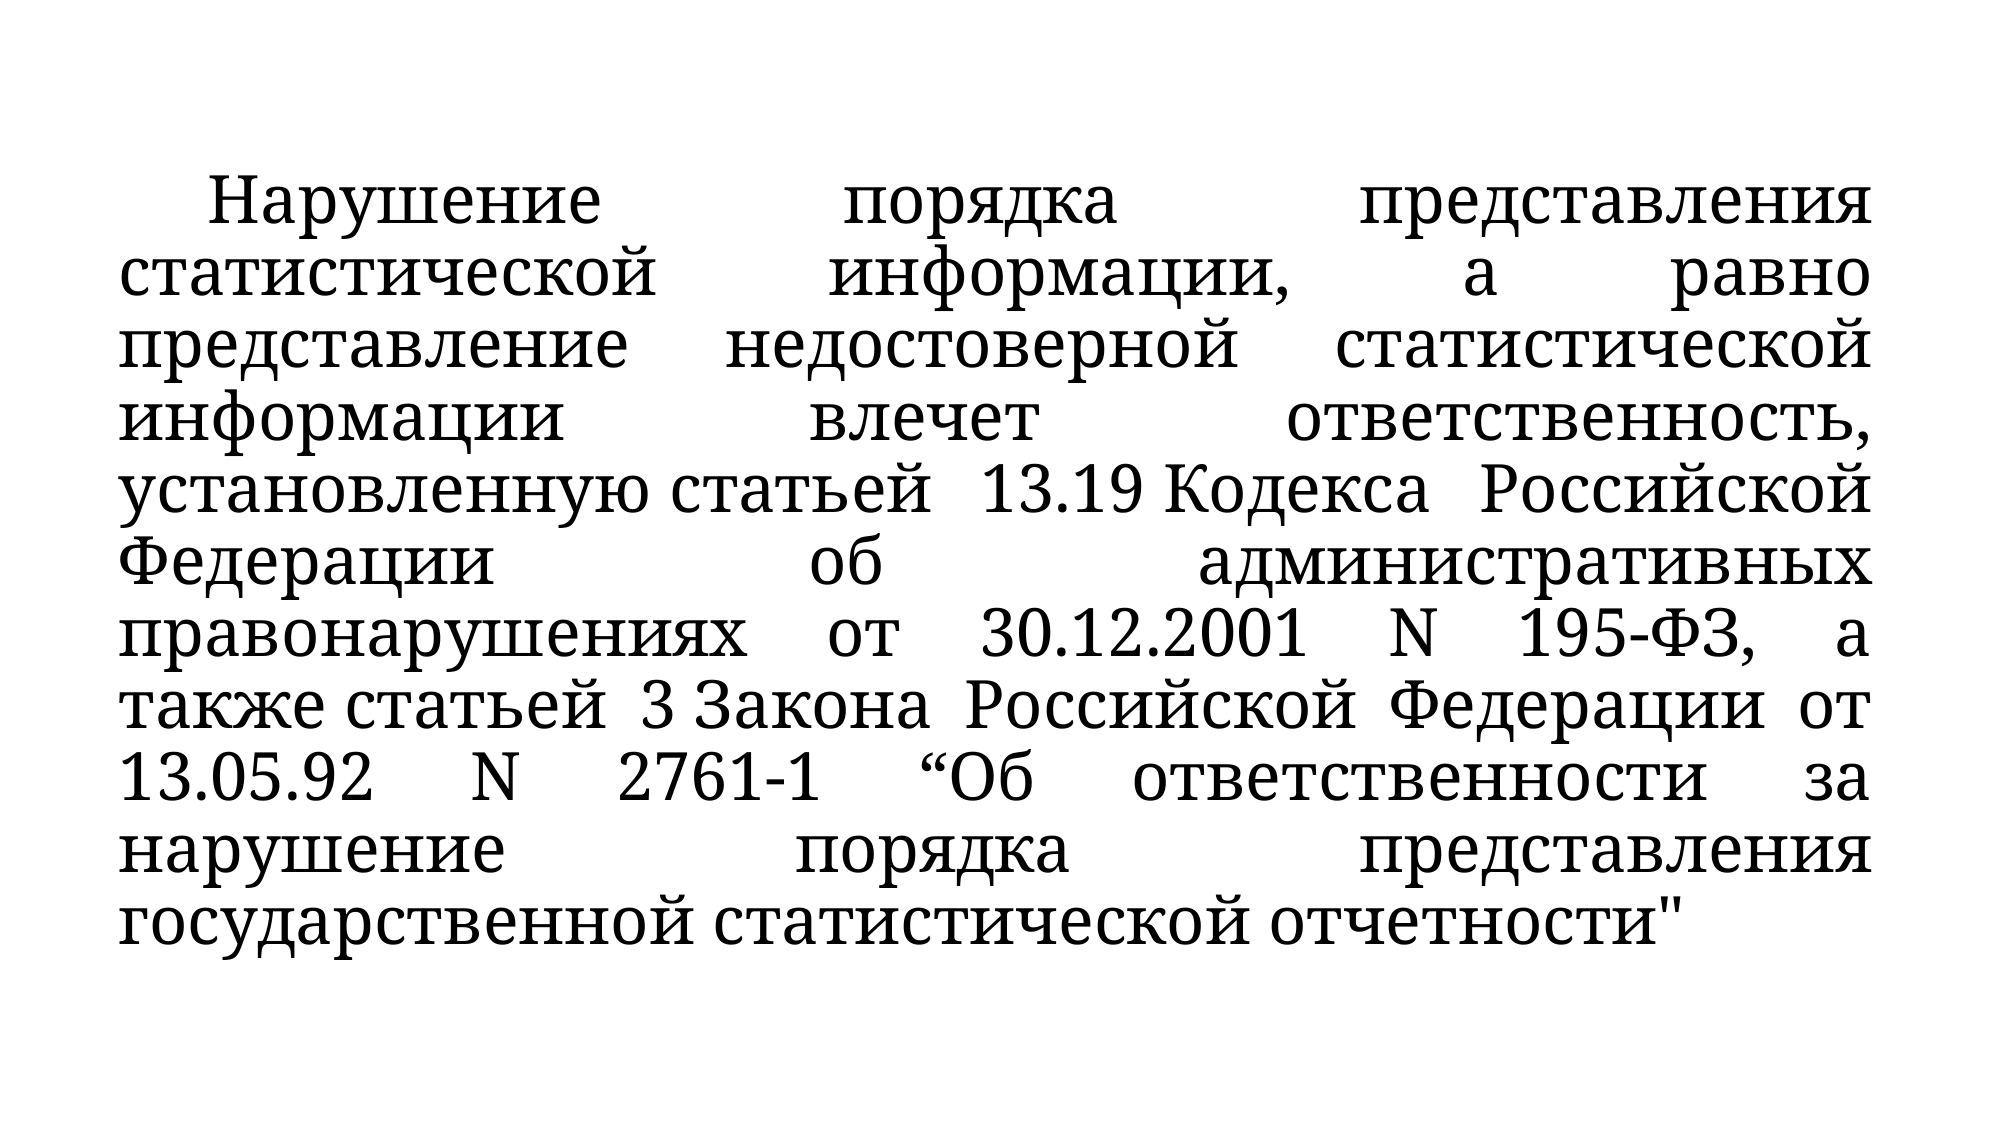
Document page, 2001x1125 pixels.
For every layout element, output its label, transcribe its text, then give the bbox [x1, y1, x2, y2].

list Нарушение порядка представления статистической информации, а равно представление недостоверной статистической информации влечет ответственность, установленную статьей 13.19 Кодекса Российской Федерации об административных правонарушениях от 30.12.2001 N 195-ФЗ, а также статьей 3 Закона Российской Федерации от 13.05.92 N 2761-1 “Об ответственности за нарушение порядка представления государственной статистической отчетности" [104, 111, 1889, 1014]
